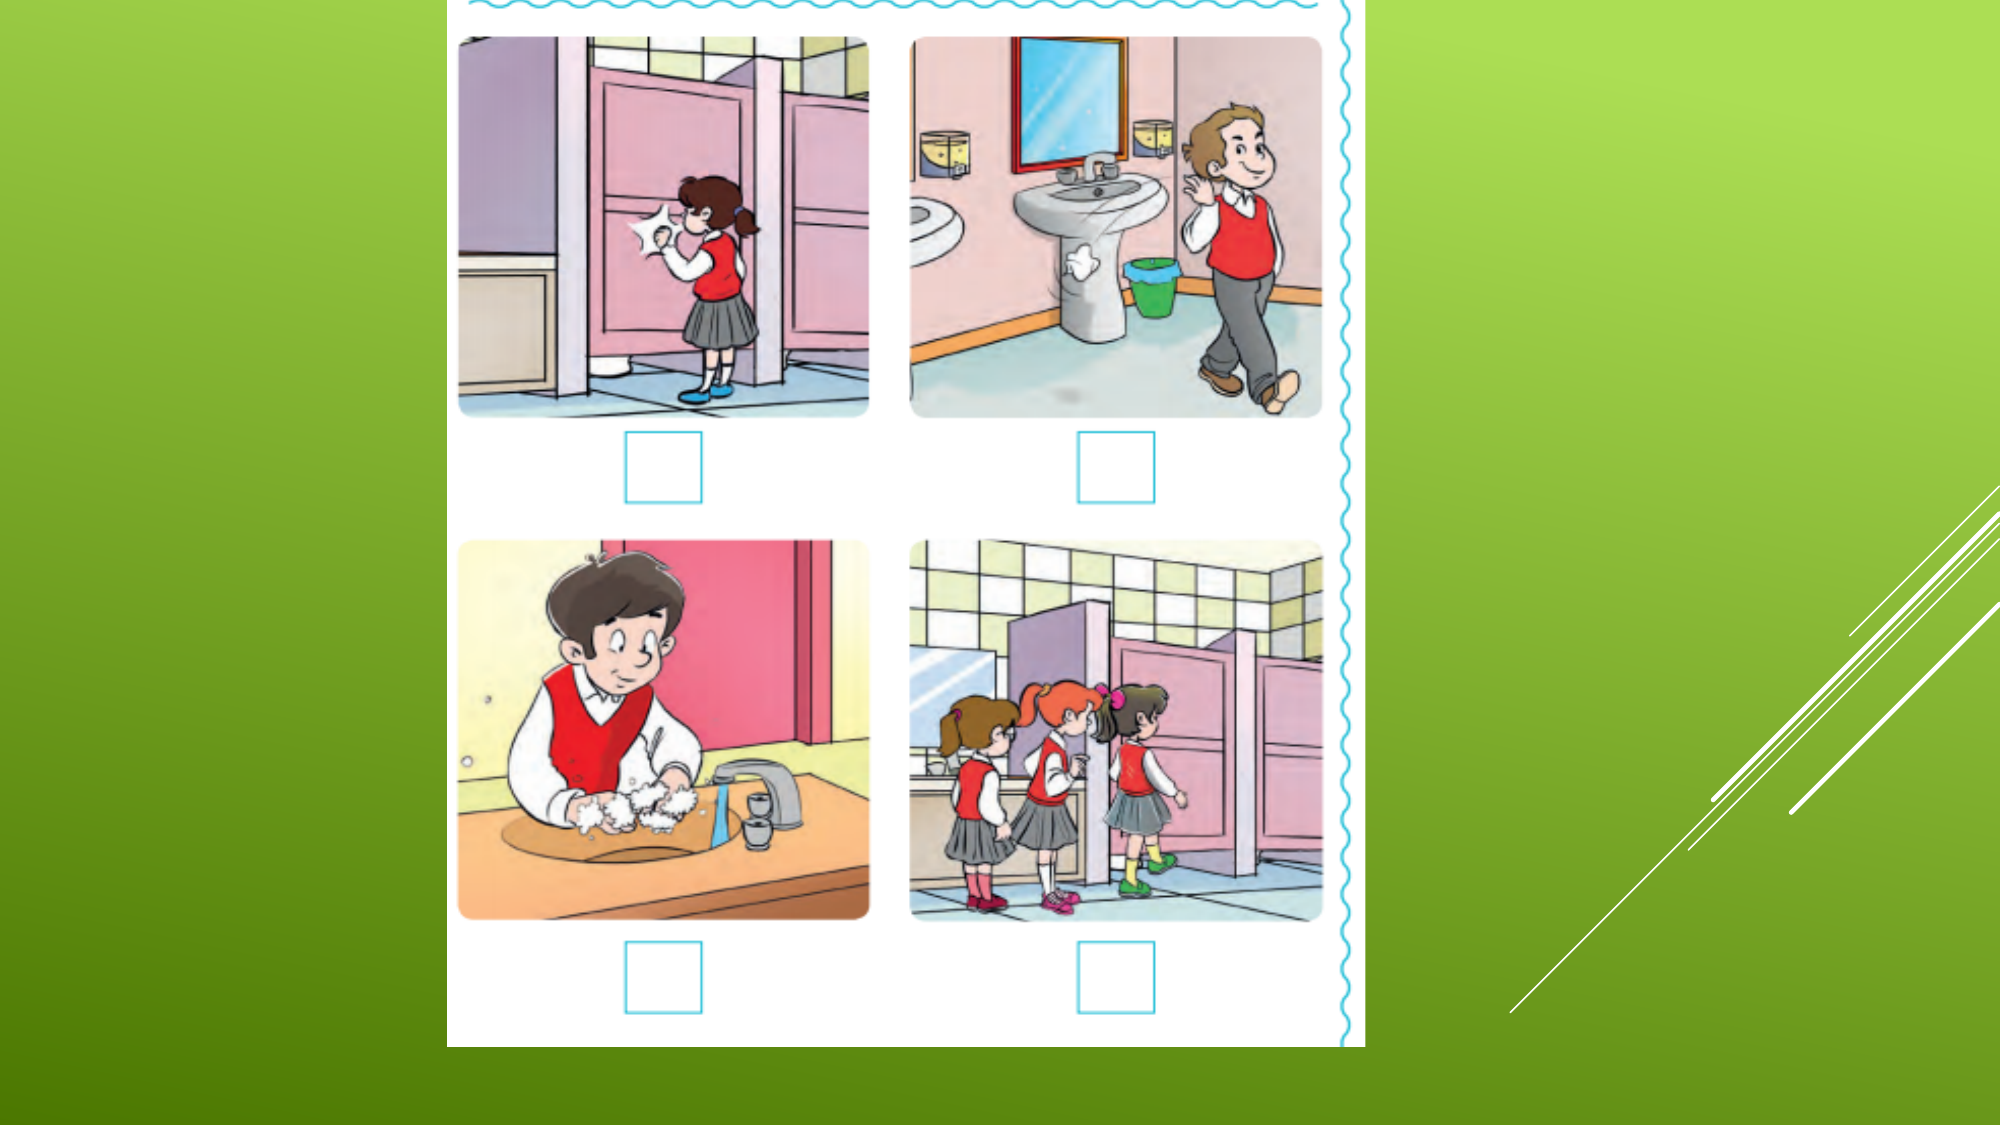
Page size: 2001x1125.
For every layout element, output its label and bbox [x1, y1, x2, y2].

picture [446, 0, 1366, 1047]
